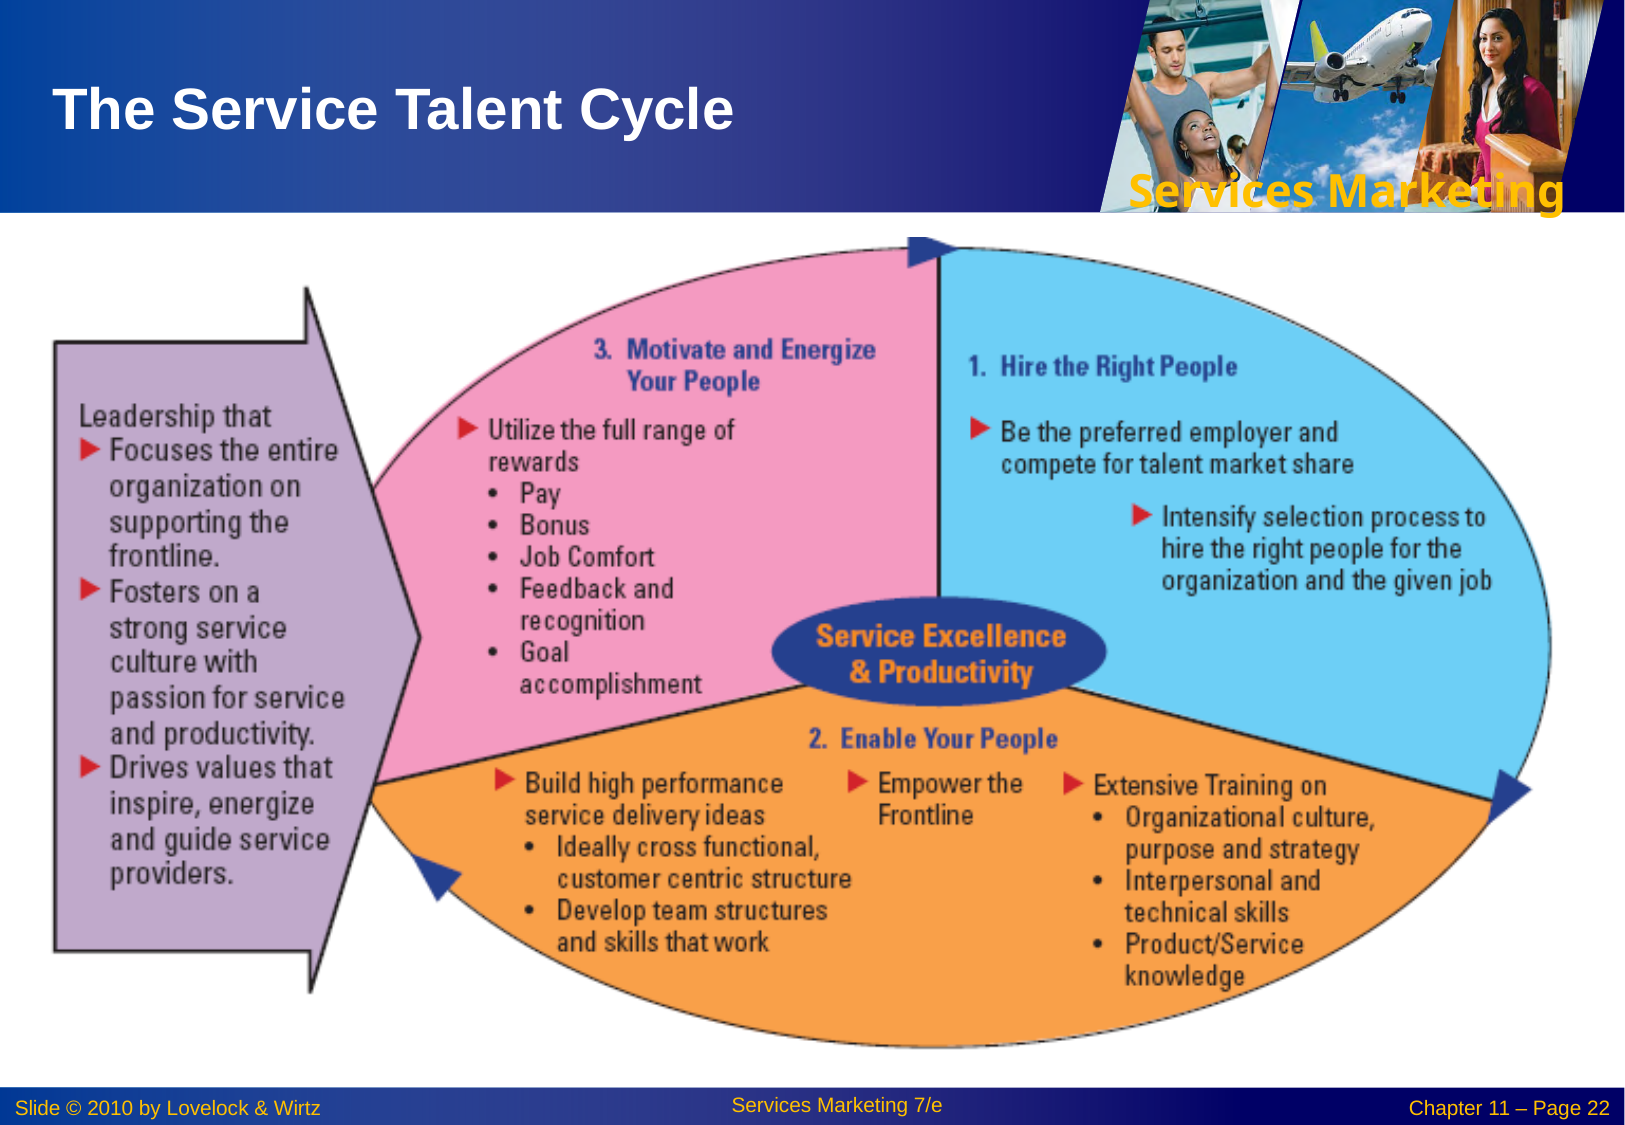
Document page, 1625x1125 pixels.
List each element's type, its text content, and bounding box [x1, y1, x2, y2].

picture [1162, 186, 1172, 192]
picture [1100, 0, 1604, 213]
title The Service Talent Cycle [36, 37, 1088, 176]
picture [1546, 187, 1556, 202]
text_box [36, 237, 1614, 1063]
